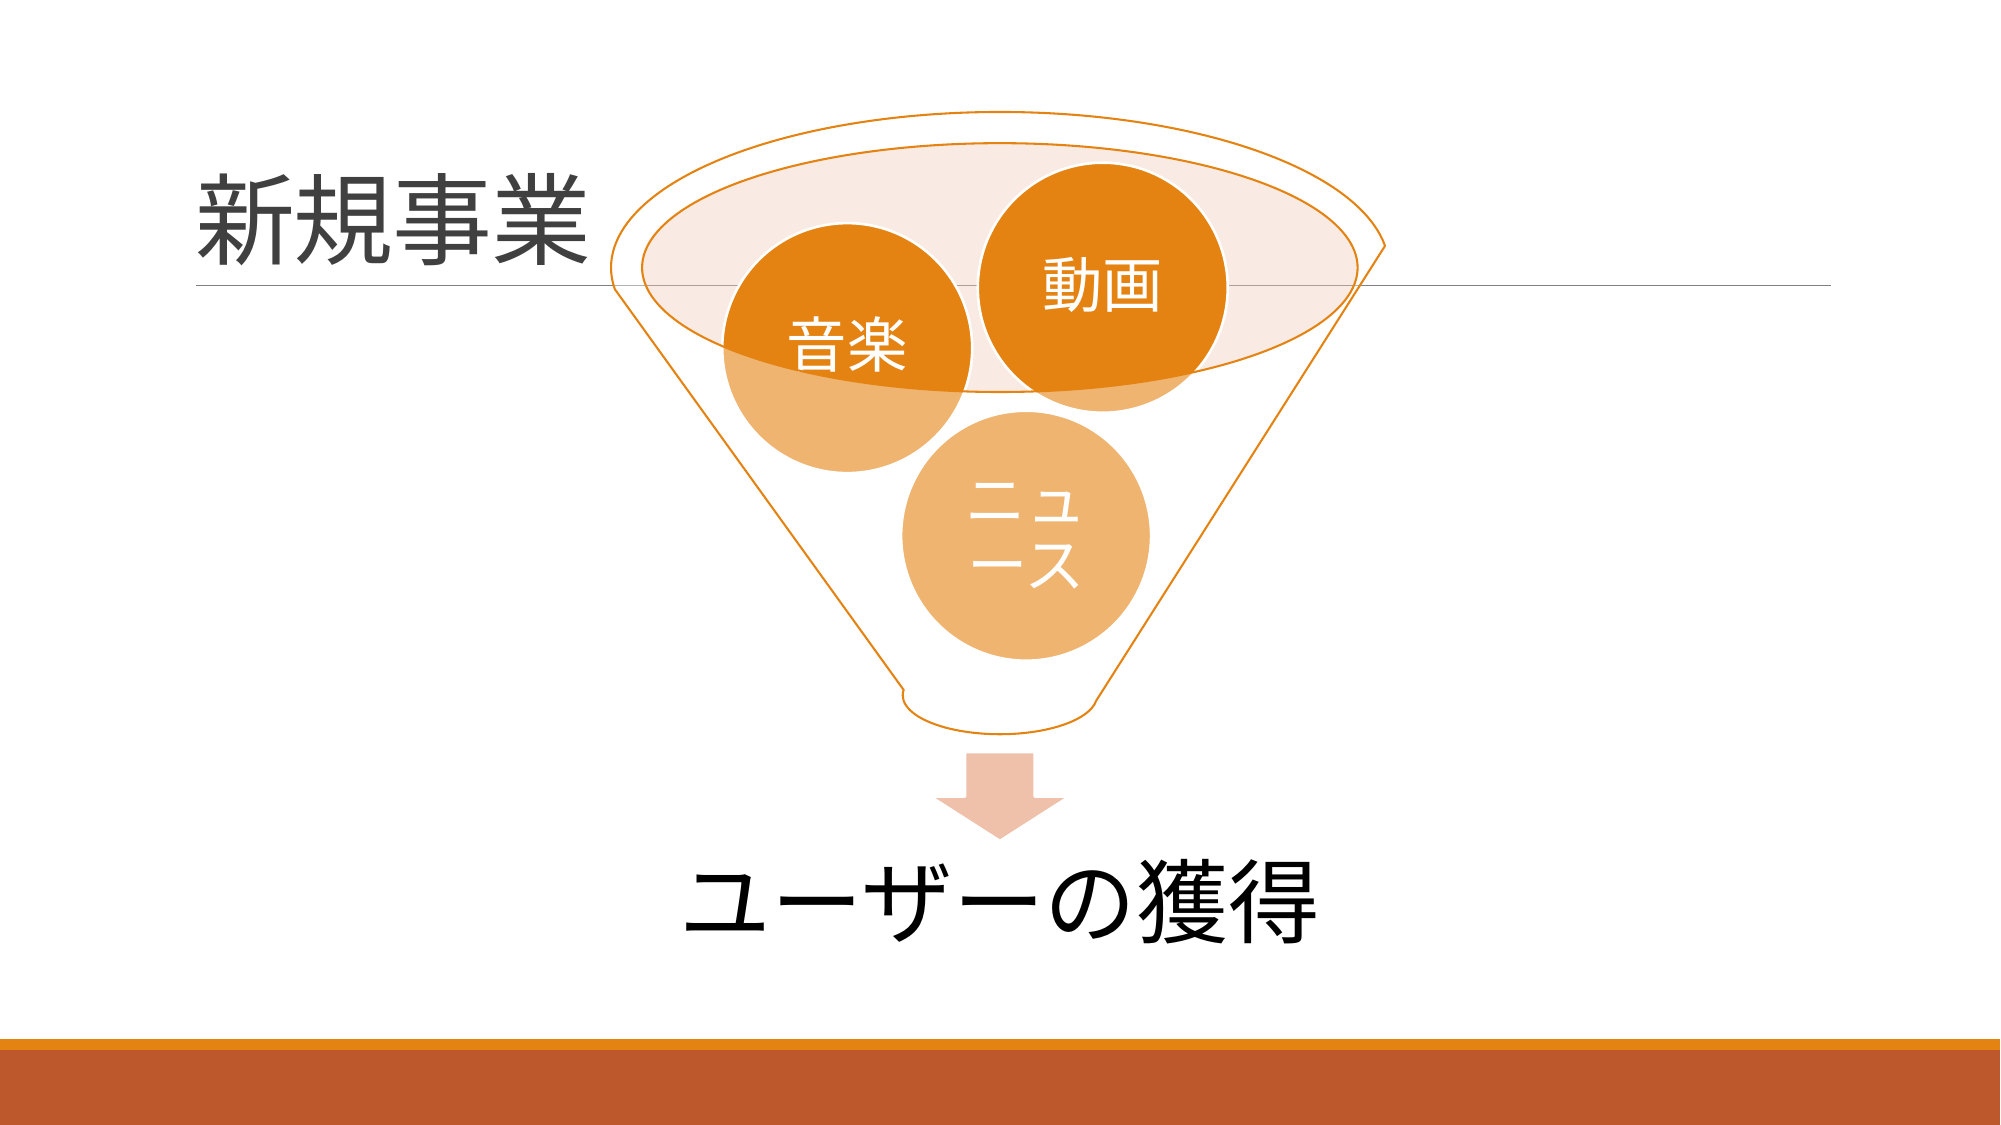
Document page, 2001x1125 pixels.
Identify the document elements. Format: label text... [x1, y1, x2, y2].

title 新規事業 [180, 47, 1830, 285]
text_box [332, 117, 1668, 1008]
